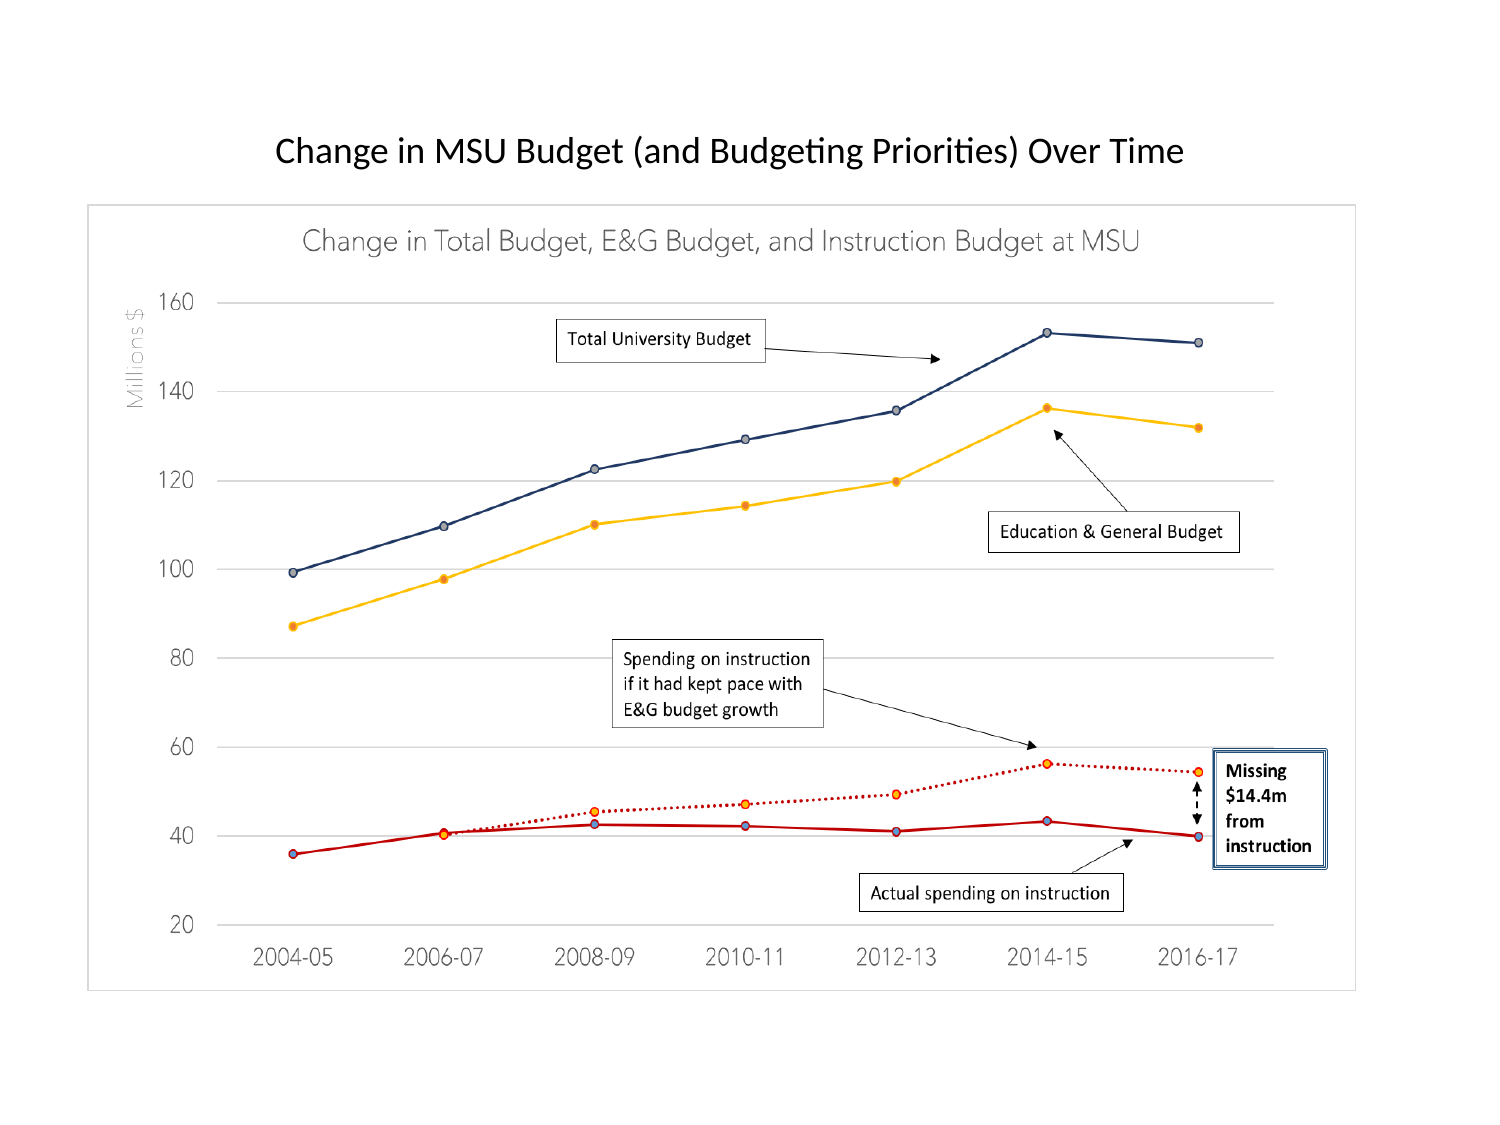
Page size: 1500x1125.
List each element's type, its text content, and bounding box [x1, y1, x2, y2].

picture [87, 204, 1357, 991]
text_box Change in MSU Budget (and Budgeting Priorities) Over Time [260, 118, 1201, 179]
